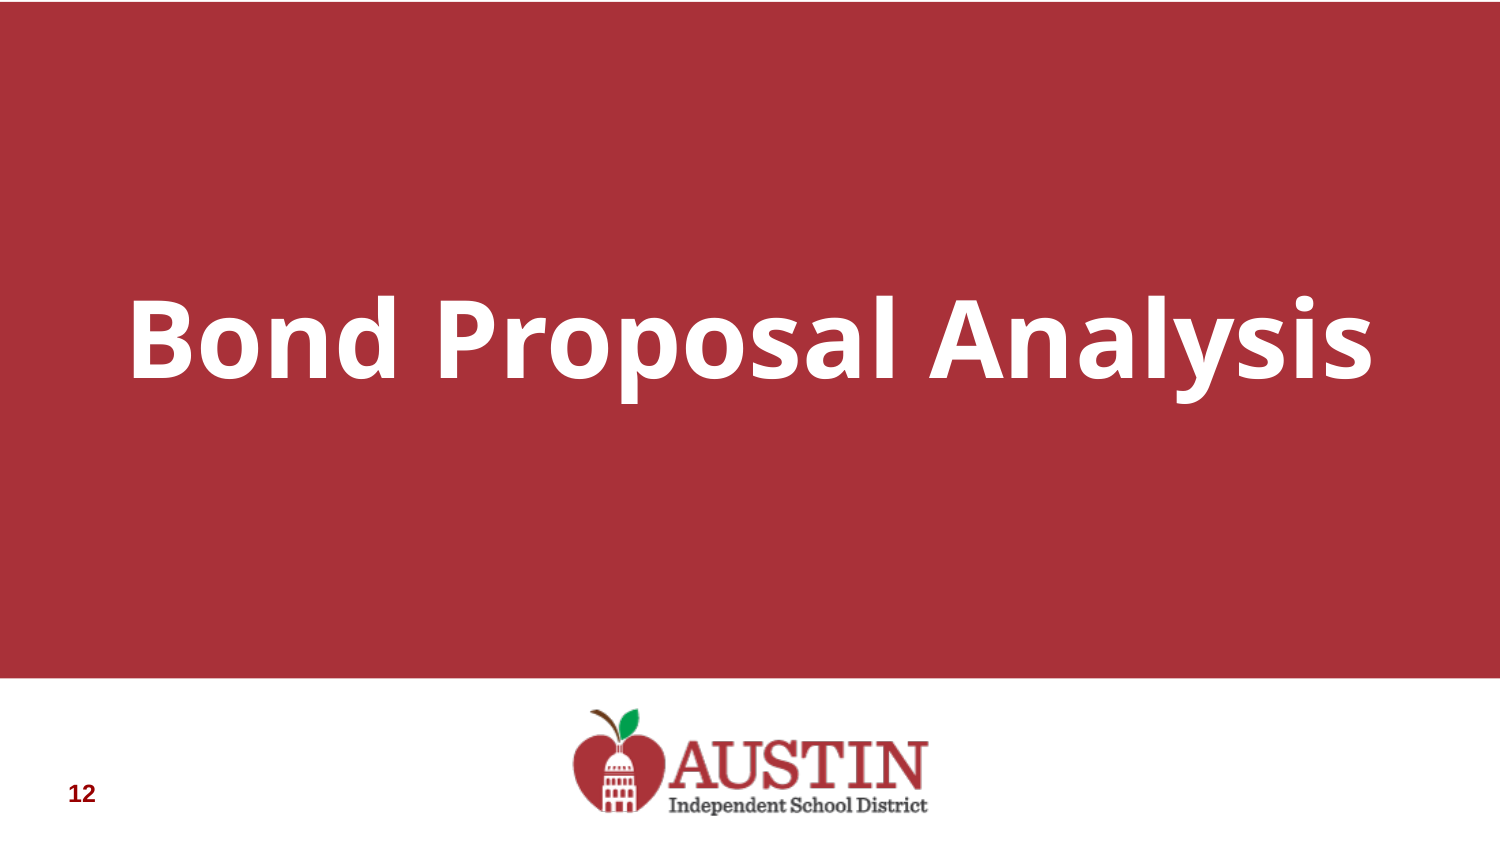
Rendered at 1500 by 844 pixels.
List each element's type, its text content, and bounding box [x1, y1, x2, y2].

picture [565, 692, 934, 831]
text_box [0, 1, 1500, 679]
title Bond Proposal Analysis [51, 29, 1449, 644]
slide_number 12 [21, 761, 112, 827]
